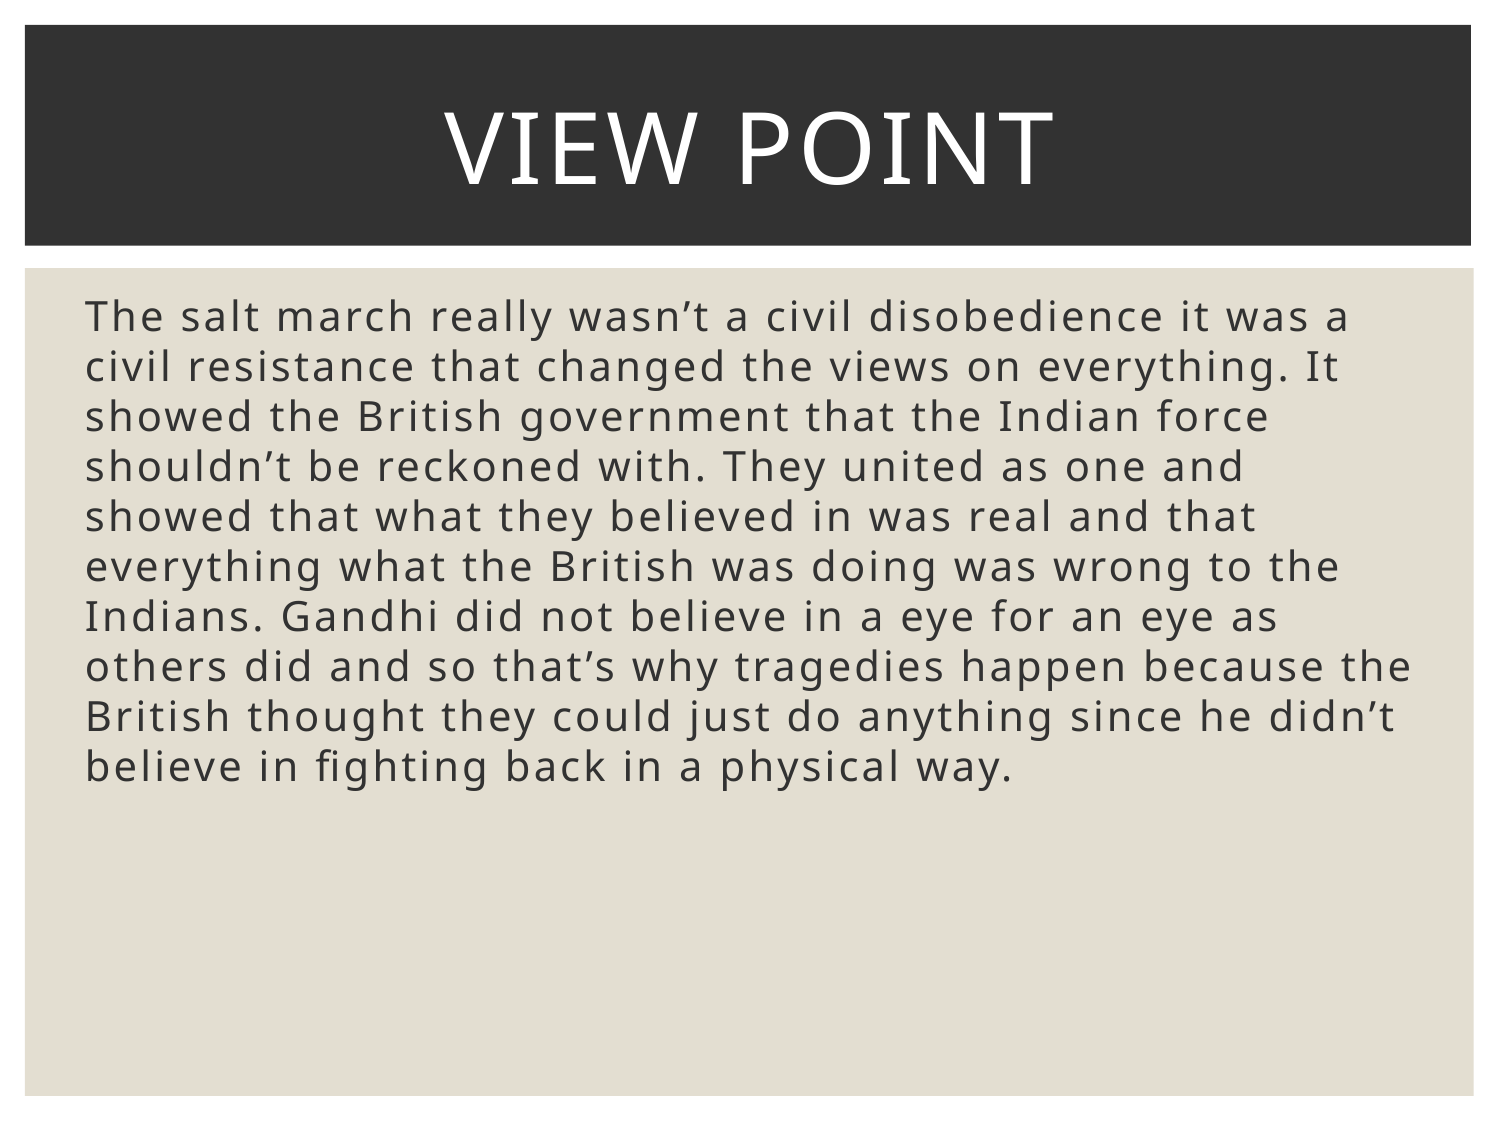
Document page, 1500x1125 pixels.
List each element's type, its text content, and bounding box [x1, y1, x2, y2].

title View point [62, 58, 1438, 232]
list The salt march really wasn’t a civil disobedience it was a civil resistance that changed the views on everything. It showed the British government that the Indian force shouldn’t be reckoned with. They united as one and showed that what they believed in was real and that everything what the British was doing was wrong to the Indians. Gandhi did not believe in a eye for an eye as others did and so that’s why tragedies happen because the British thought they could just do anything since he didn’t believe in fighting back in a physical way. [62, 281, 1442, 1005]
